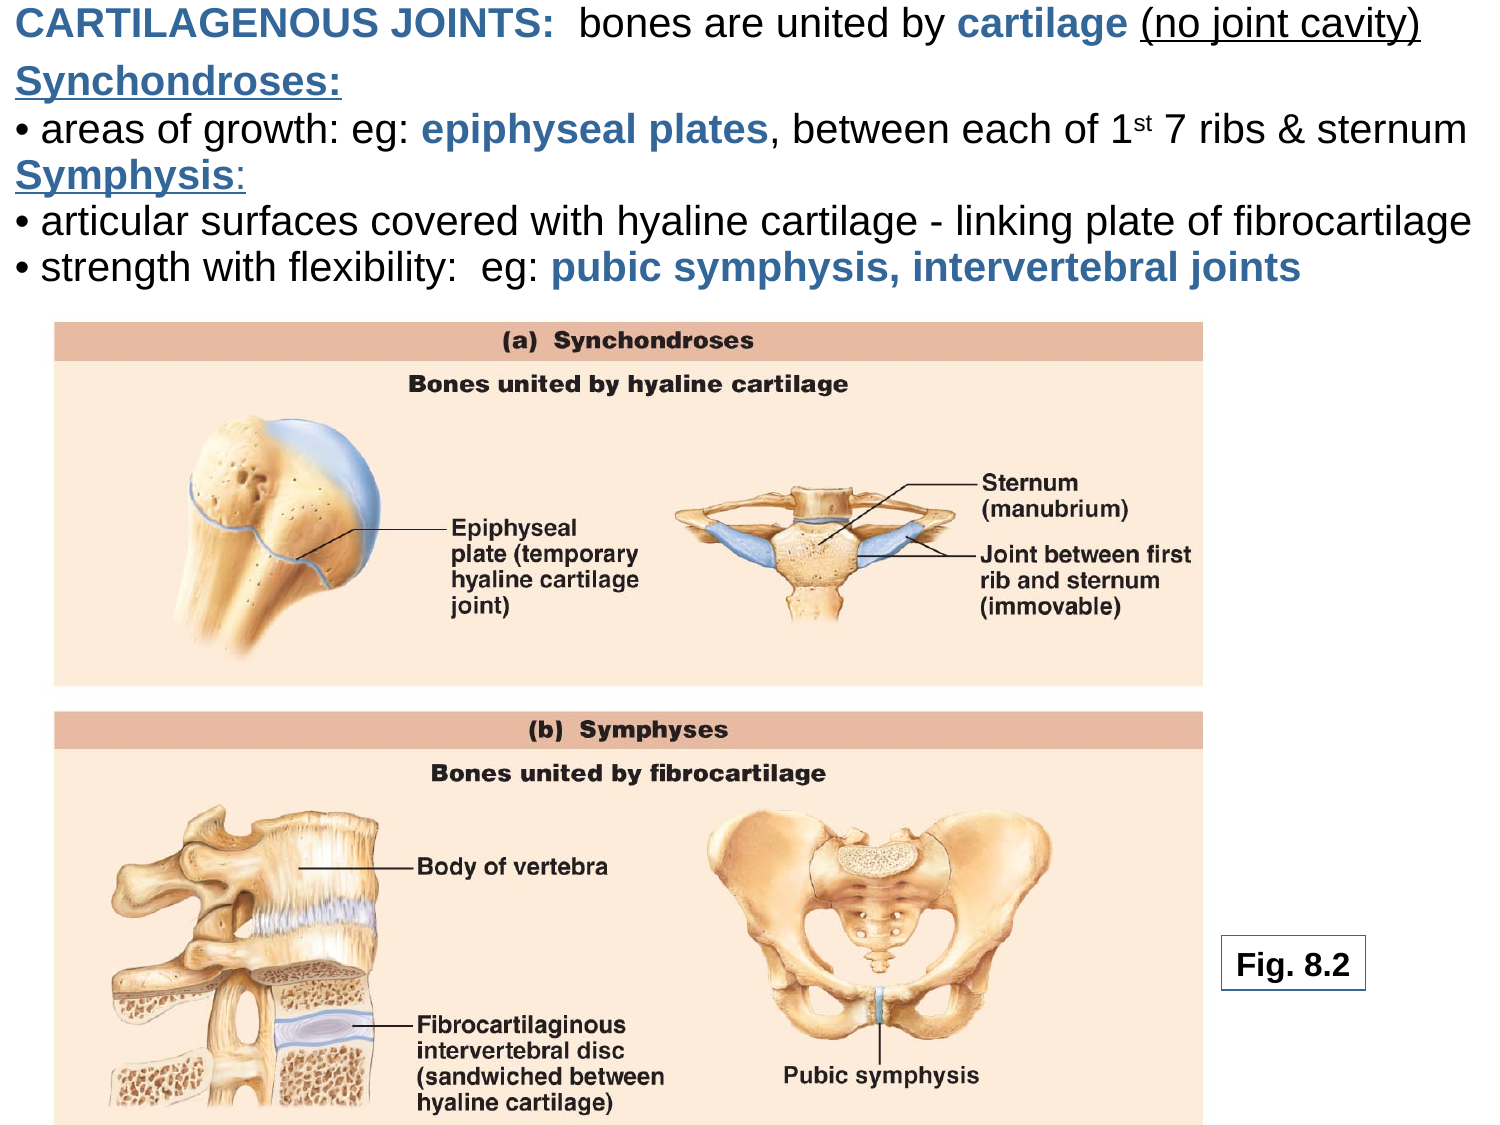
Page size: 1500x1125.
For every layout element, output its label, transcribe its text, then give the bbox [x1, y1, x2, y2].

text_box CARTILAGENOUS JOINTS: bones are united by cartilage (no joint cavity) Synchondroses: • areas of growth: eg: epiphyseal plates, between each of 1st 7 ribs & sternum Symphysis: • articular surfaces covered with hyaline cartilage - linking plate of fibrocartilage • strength with flexibility: eg: pubic symphysis, intervertebral joints [0, 0, 1500, 294]
text_box Fig. 8.2 [1221, 935, 1366, 991]
picture [44, 313, 1212, 1125]
